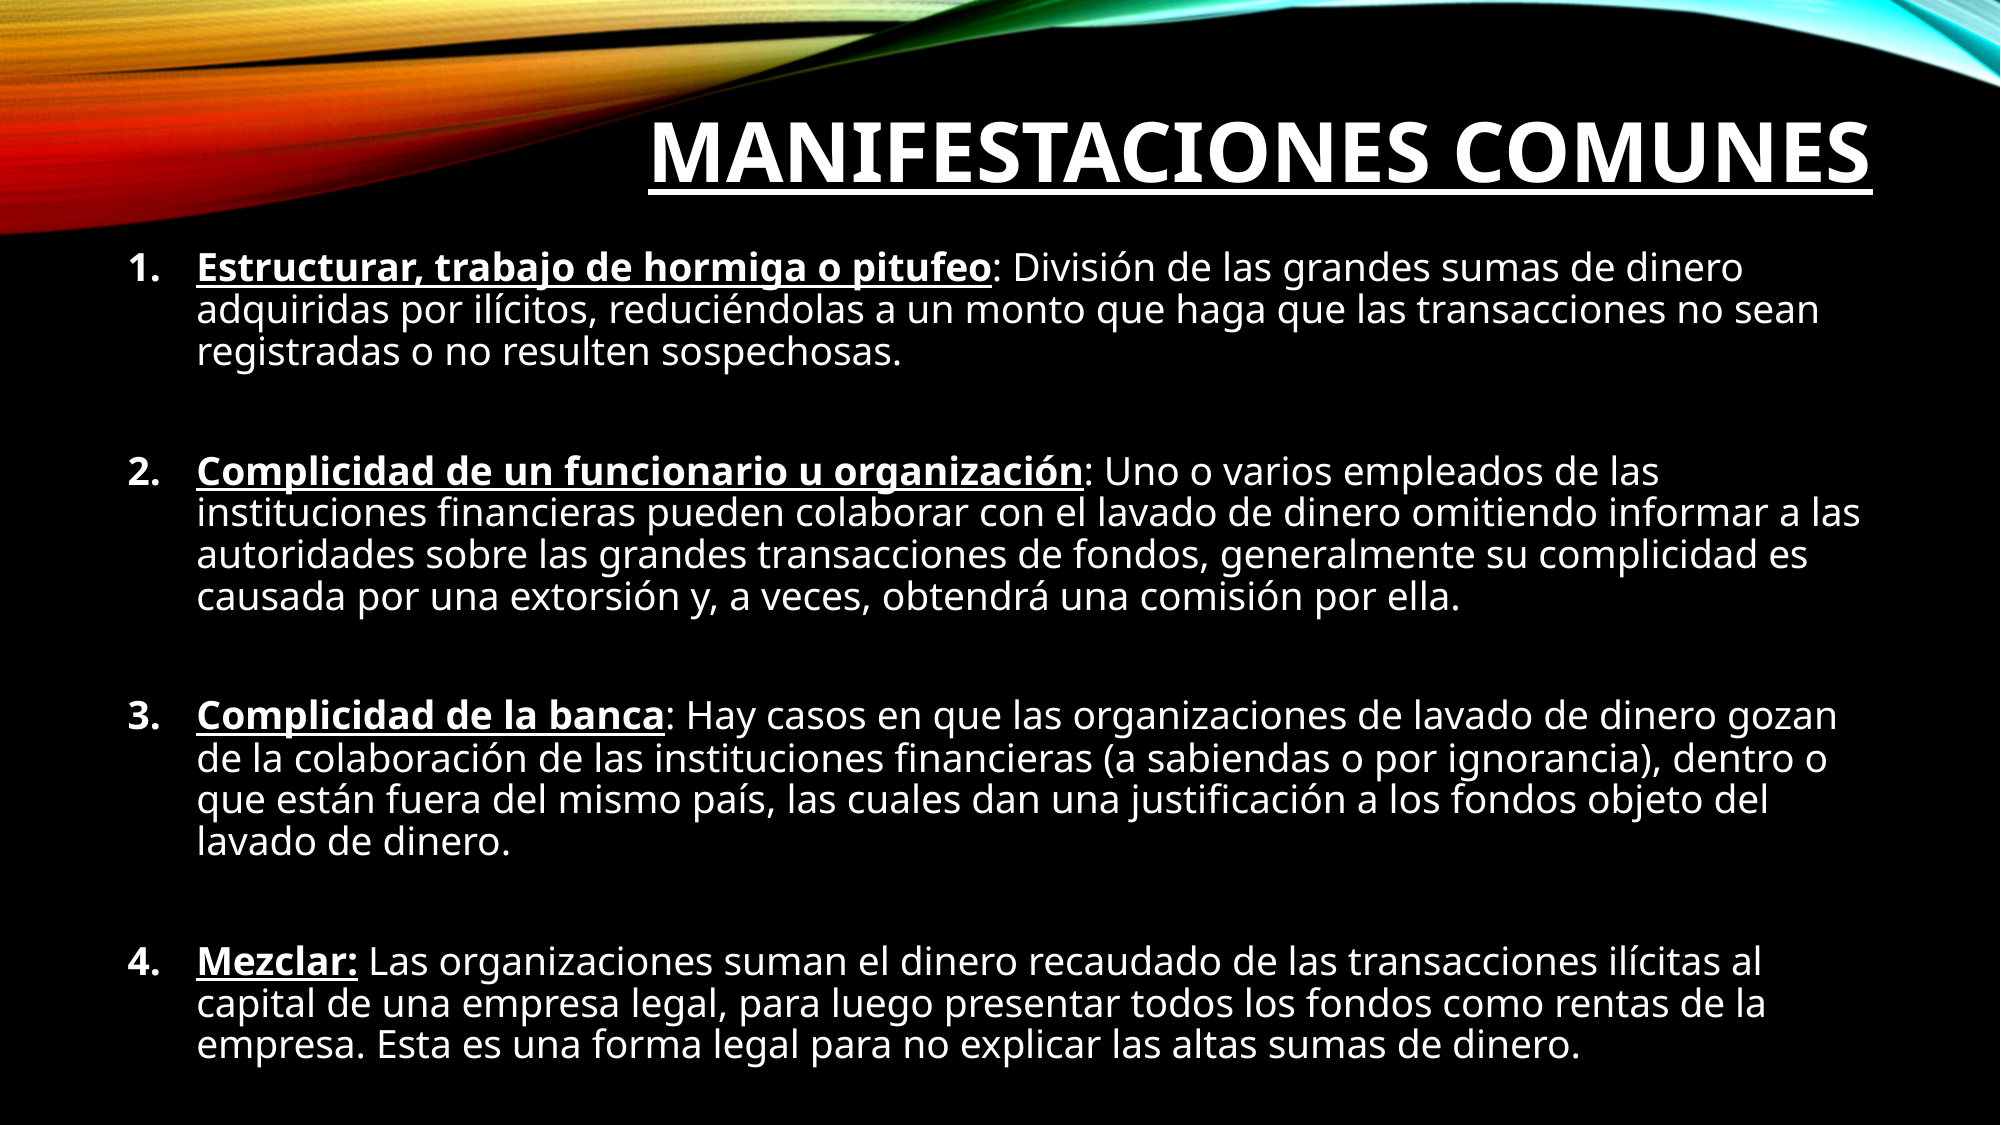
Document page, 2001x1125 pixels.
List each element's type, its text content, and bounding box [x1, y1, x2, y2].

title MANIFESTACIONES COMUNES [474, 49, 1888, 240]
list Estructurar, trabajo de hormiga o pitufeo: División de las grandes sumas de dinero adquiridas por ilícitos, reduciéndolas a un monto que haga que las transacciones no sean registradas o no resulten sospechosas. Complicidad de un funcionario u organización: Uno o varios empleados de las instituciones financieras pueden colaborar con el lavado de dinero omitiendo informar a las autoridades sobre las grandes transacciones de fondos, generalmente su complicidad es causada por una extorsión y, a veces, obtendrá una comisión por ella. Complicidad de la banca: Hay casos en que las organizaciones de lavado de dinero gozan de la colaboración de las instituciones financieras (a sabiendas o por ignorancia), dentro o que están fuera del mismo país, las cuales dan una justificación a los fondos objeto del lavado de dinero. Mezclar: Las organizaciones suman el dinero recaudado de las transacciones ilícitas al capital de una empresa legal, para luego presentar todos los fondos como rentas de la empresa. Esta es una forma legal para no explicar las altas sumas de dinero. [112, 240, 1888, 1076]
picture [0, 0, 2000, 237]
